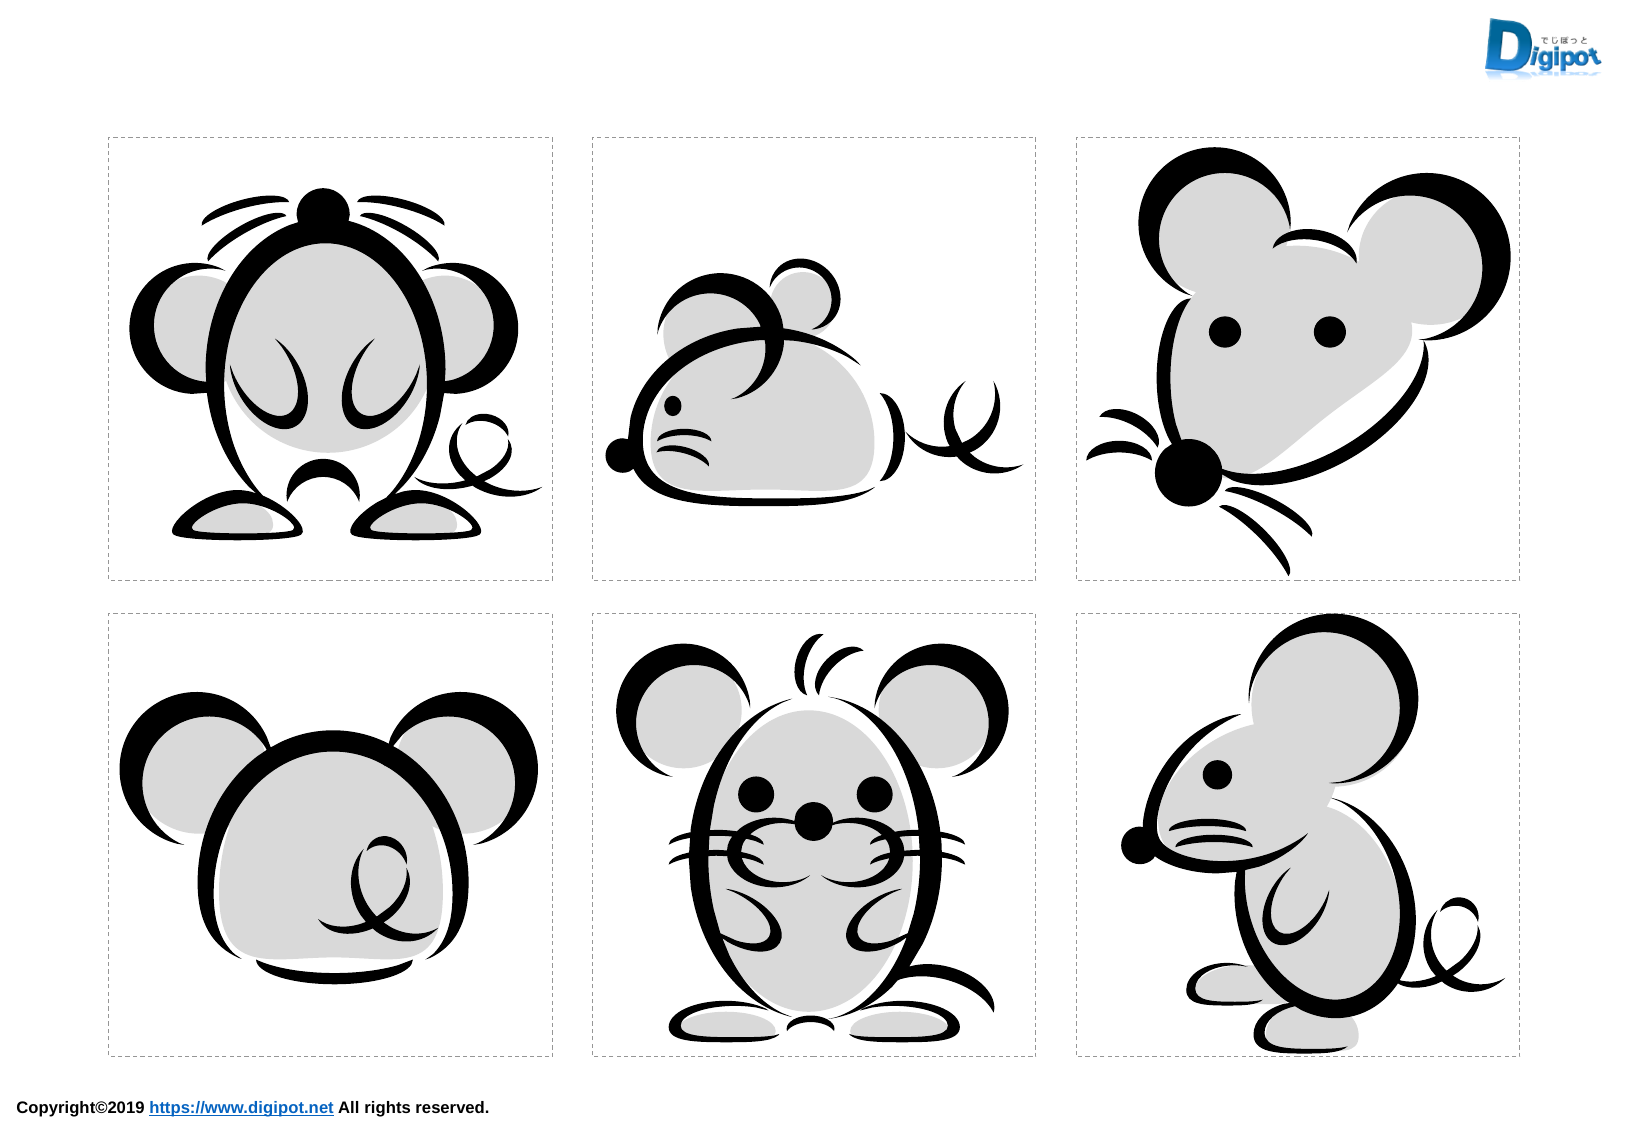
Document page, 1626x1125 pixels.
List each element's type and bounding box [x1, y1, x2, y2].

text_box [1121, 613, 1506, 1054]
text_box [119, 691, 538, 985]
text_box [605, 258, 1024, 507]
text_box [616, 633, 1009, 1043]
text_box [129, 188, 543, 541]
picture [1485, 18, 1602, 82]
text_box [1086, 147, 1511, 577]
